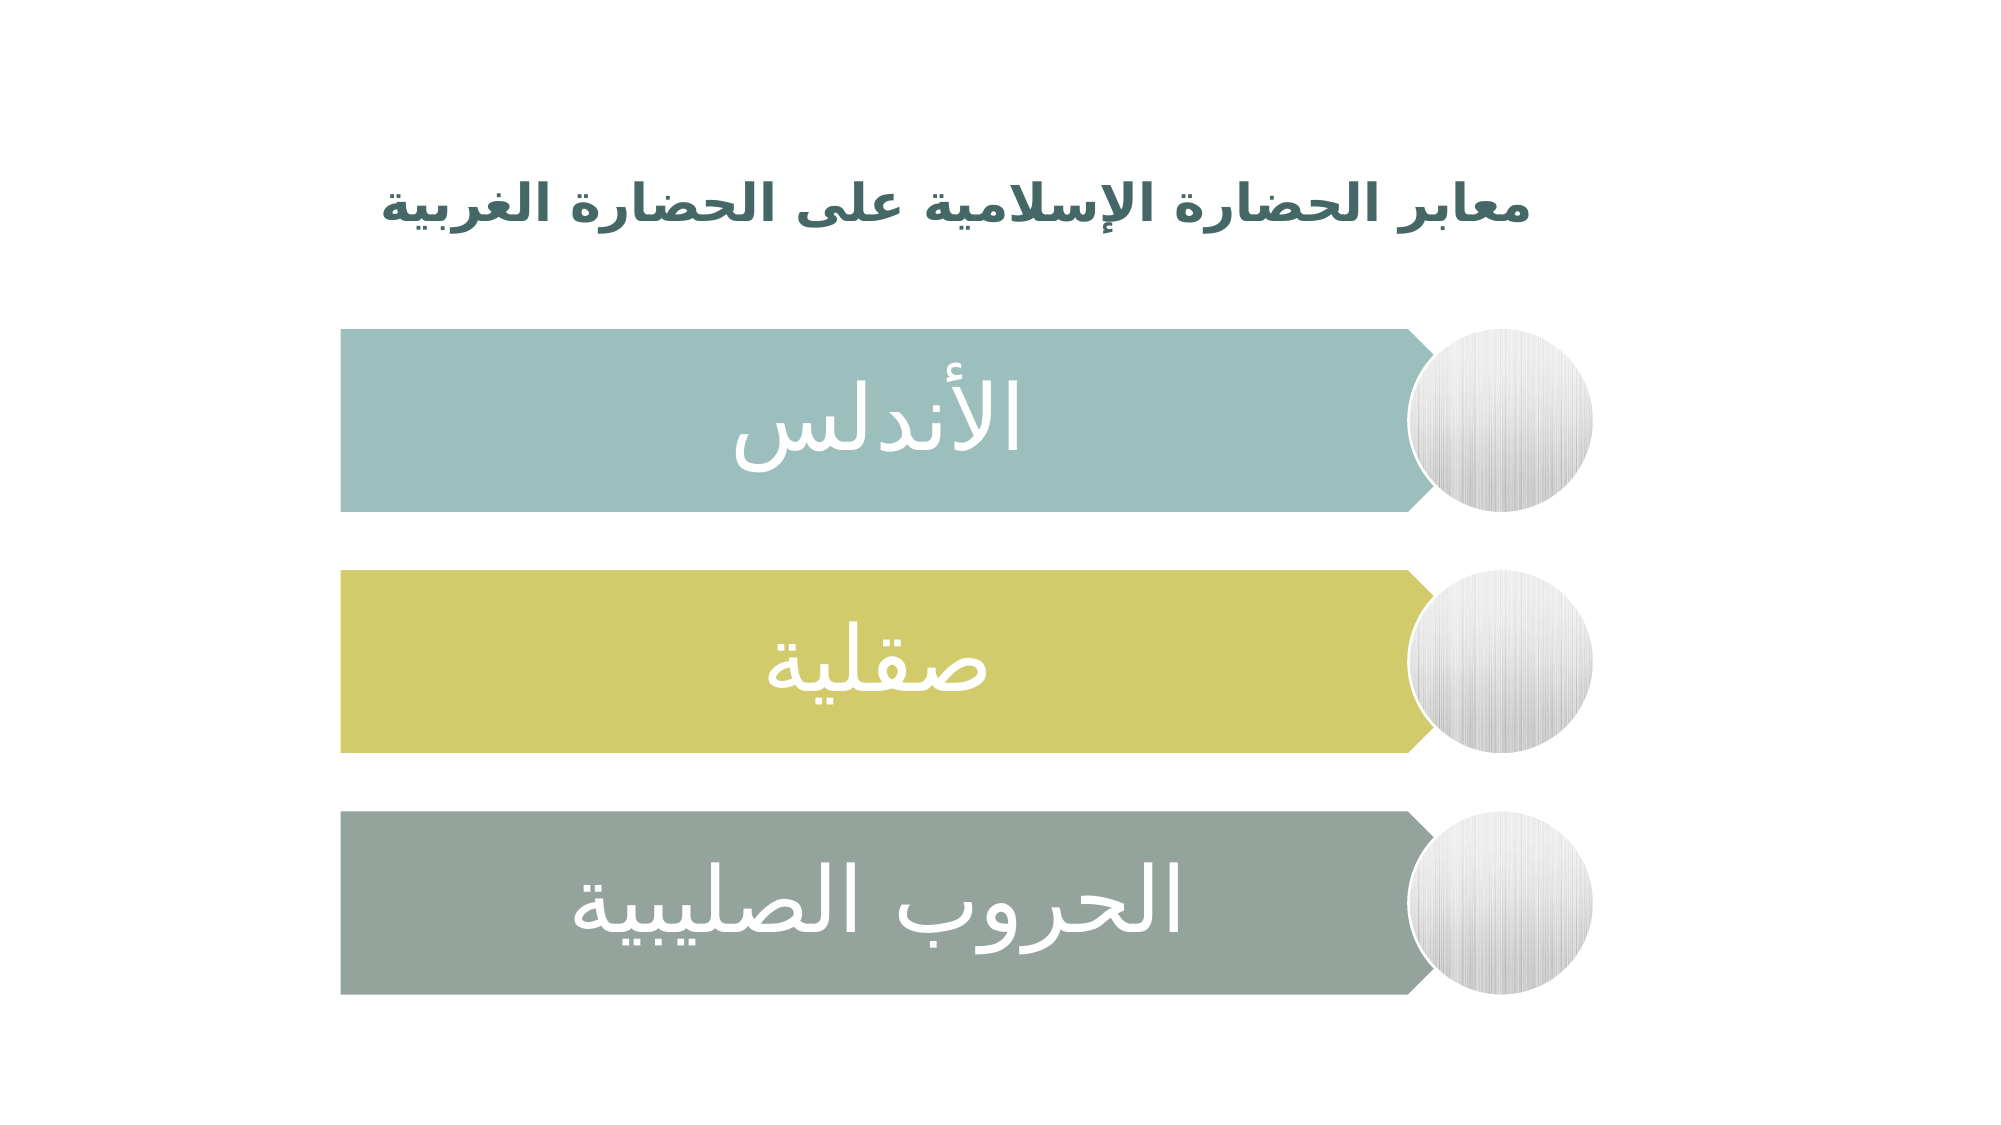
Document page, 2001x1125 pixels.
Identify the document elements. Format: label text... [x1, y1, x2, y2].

text_box [1504, 808, 1596, 998]
text_box [1504, 326, 1596, 515]
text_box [338, 809, 1502, 997]
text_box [338, 327, 1502, 514]
text_box معابر الحضارة الإسلامية على الحضارة الغربية [363, 130, 1551, 271]
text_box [338, 568, 1502, 755]
text_box [1504, 567, 1596, 756]
